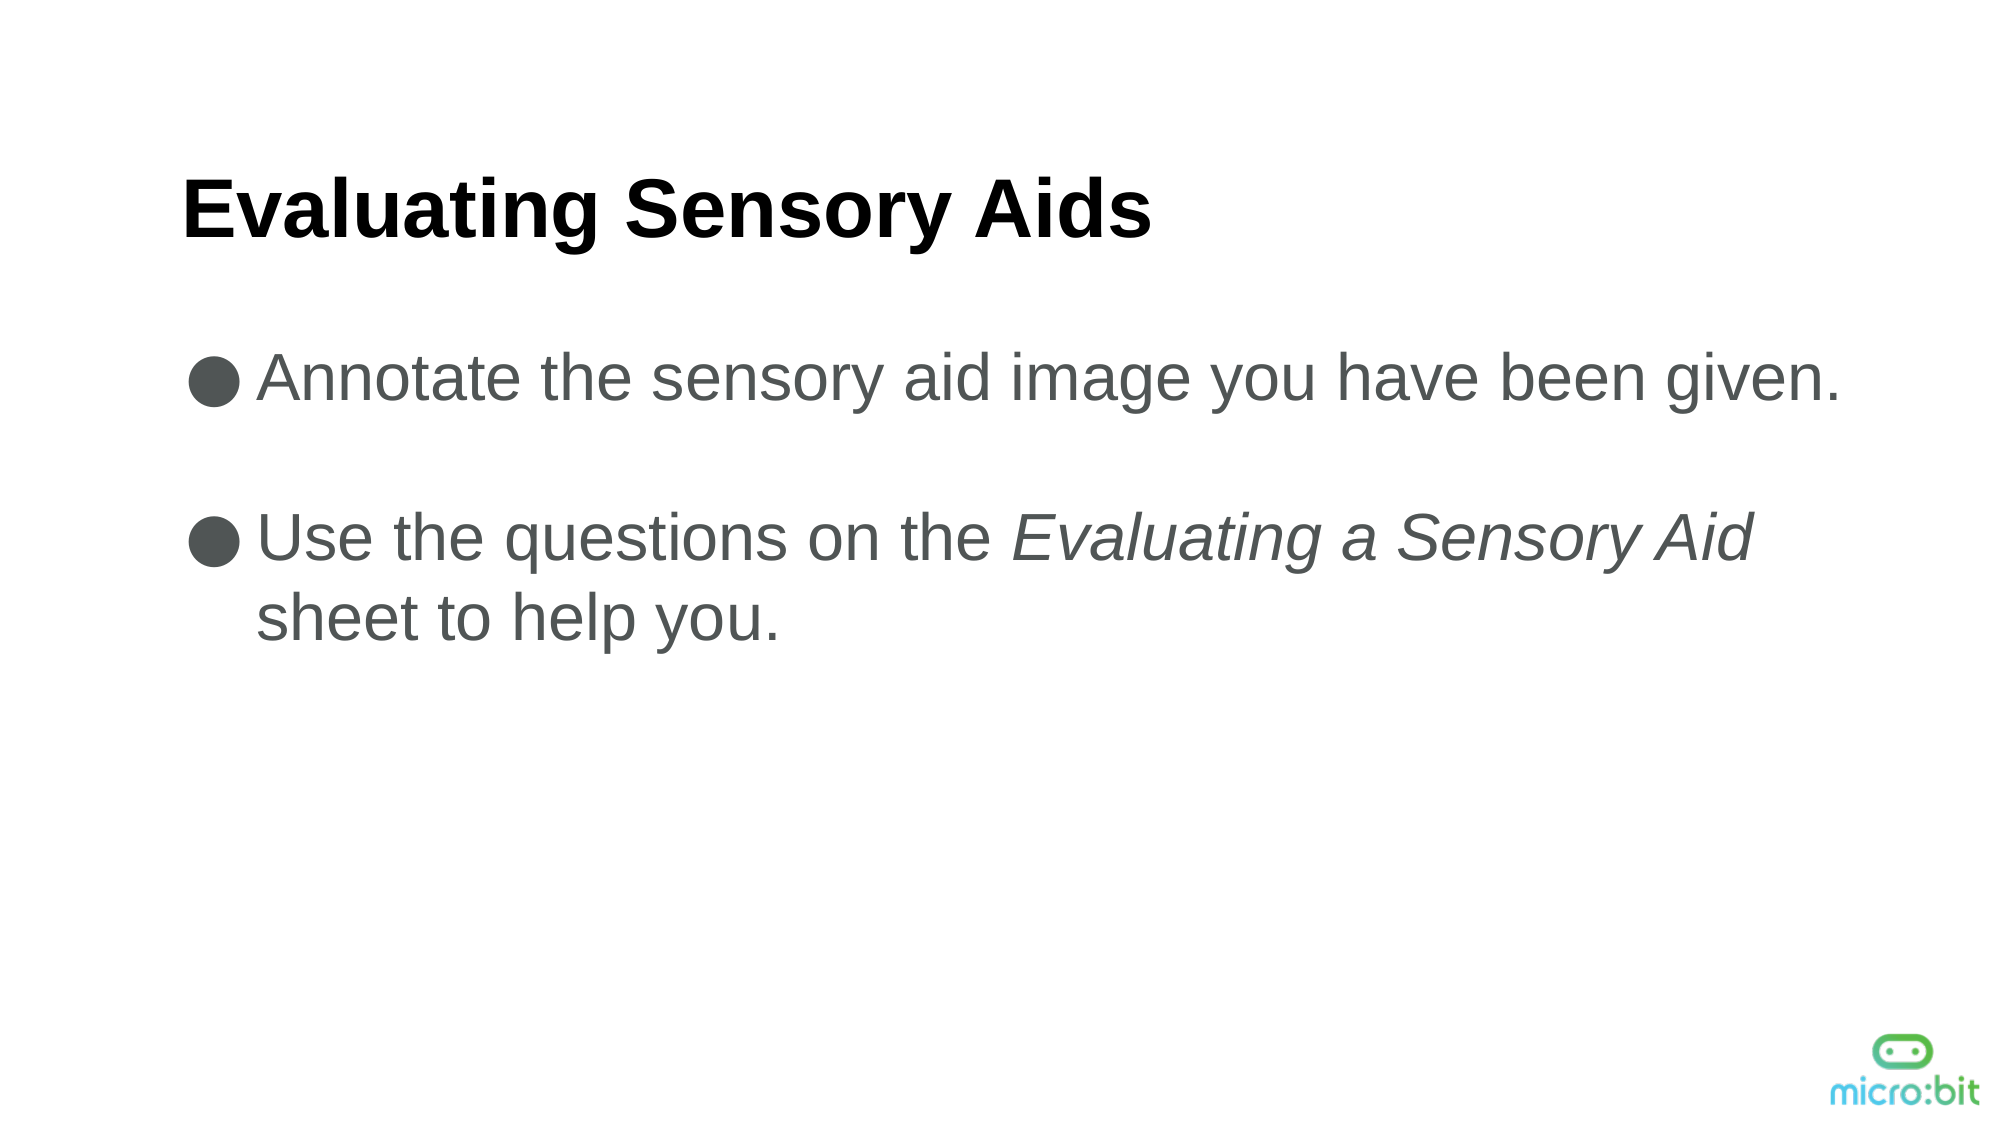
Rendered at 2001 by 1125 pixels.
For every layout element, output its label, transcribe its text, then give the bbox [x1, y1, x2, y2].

text_box Evaluating Sensory Aids Annotate the sensory aid image you have been given. Use the questions on the Evaluating a Sensory Aid sheet to help you. [166, 60, 1918, 884]
picture [1830, 1029, 1980, 1106]
